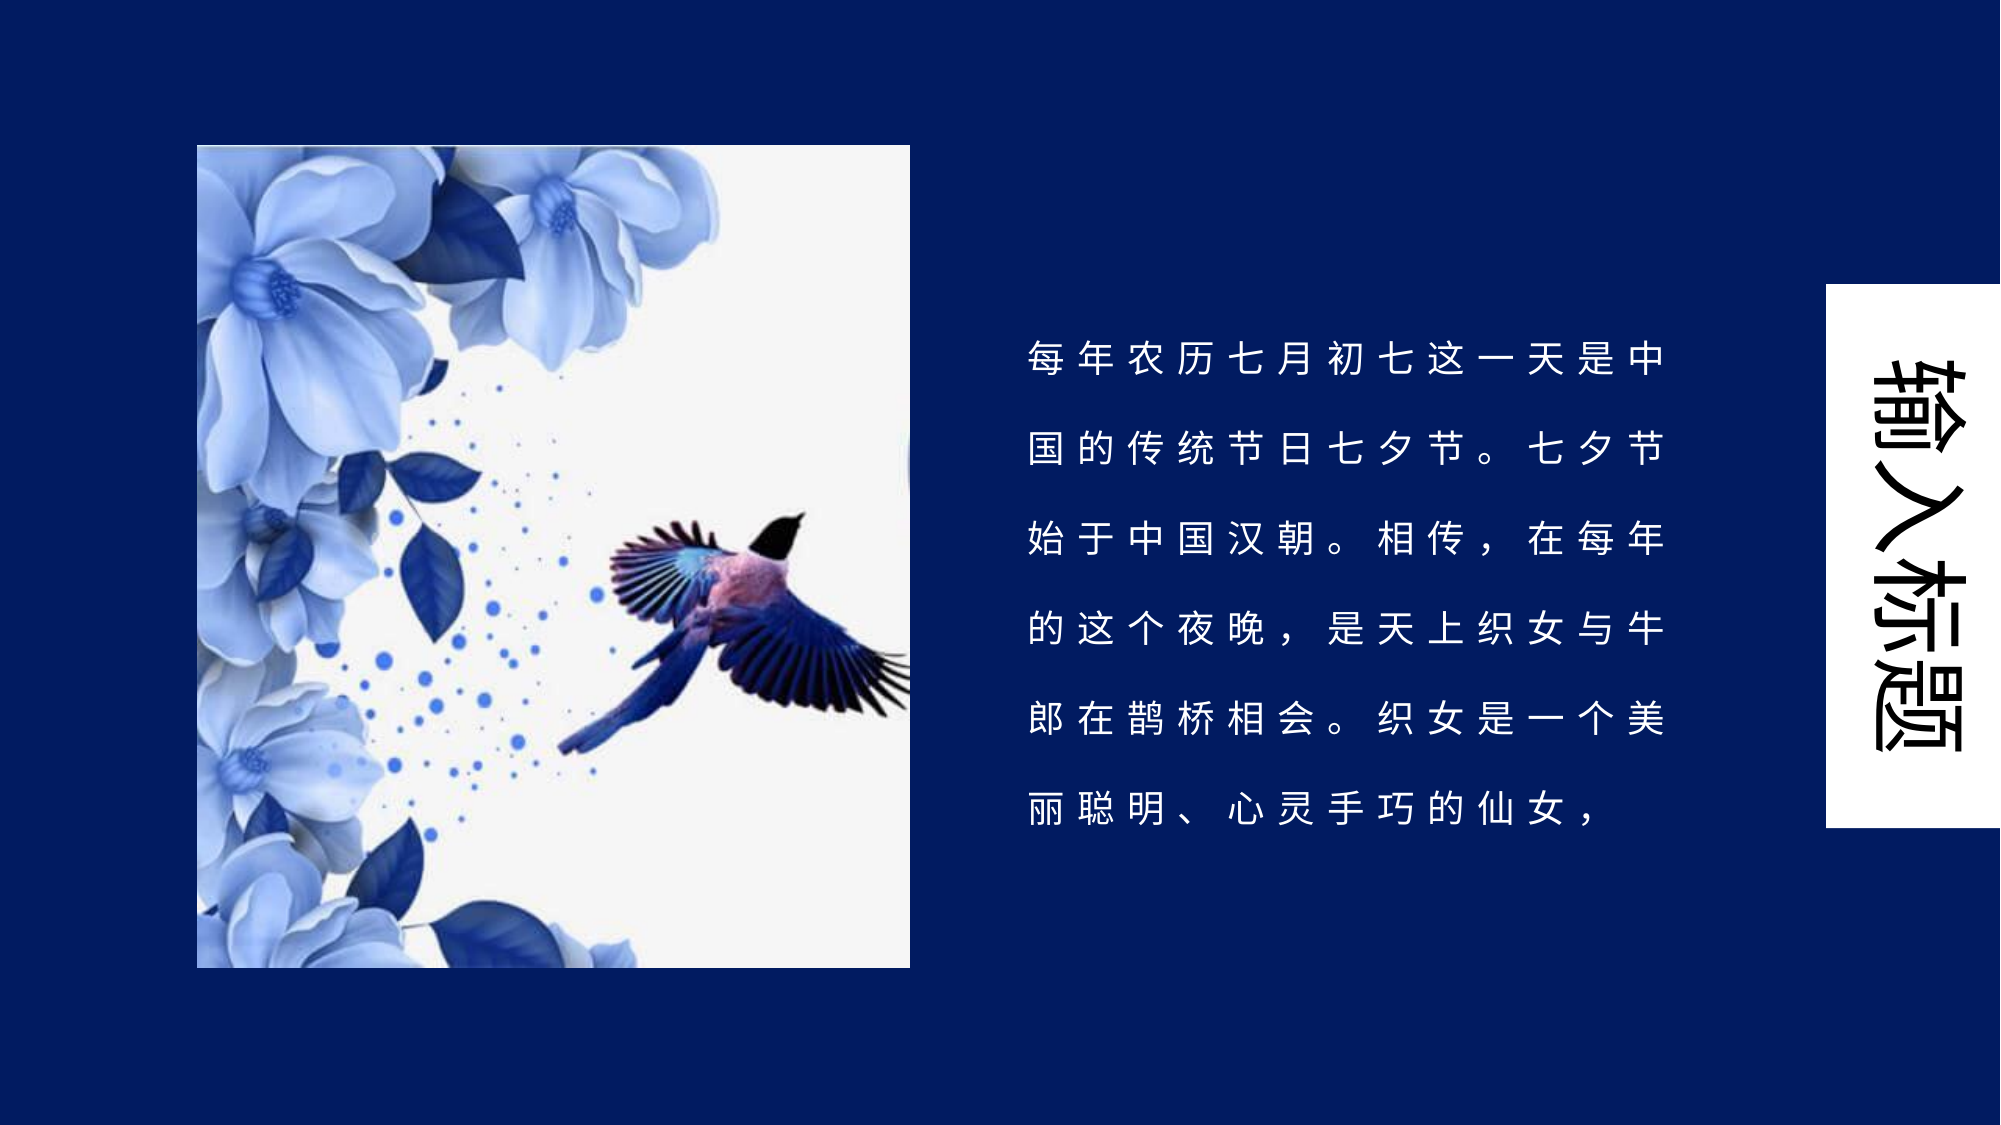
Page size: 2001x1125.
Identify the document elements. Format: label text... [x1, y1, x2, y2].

picture [197, 145, 910, 968]
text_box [1826, 284, 2000, 829]
text_box 每年农历七月初七这一天是中国的传统节日七夕节。七夕节始于中国汉朝。相传，在每年的这个夜晚，是天上织女与牛郎在鹊桥相会。织女是一个美丽聪明、心灵手巧的仙女， [1013, 282, 1710, 837]
